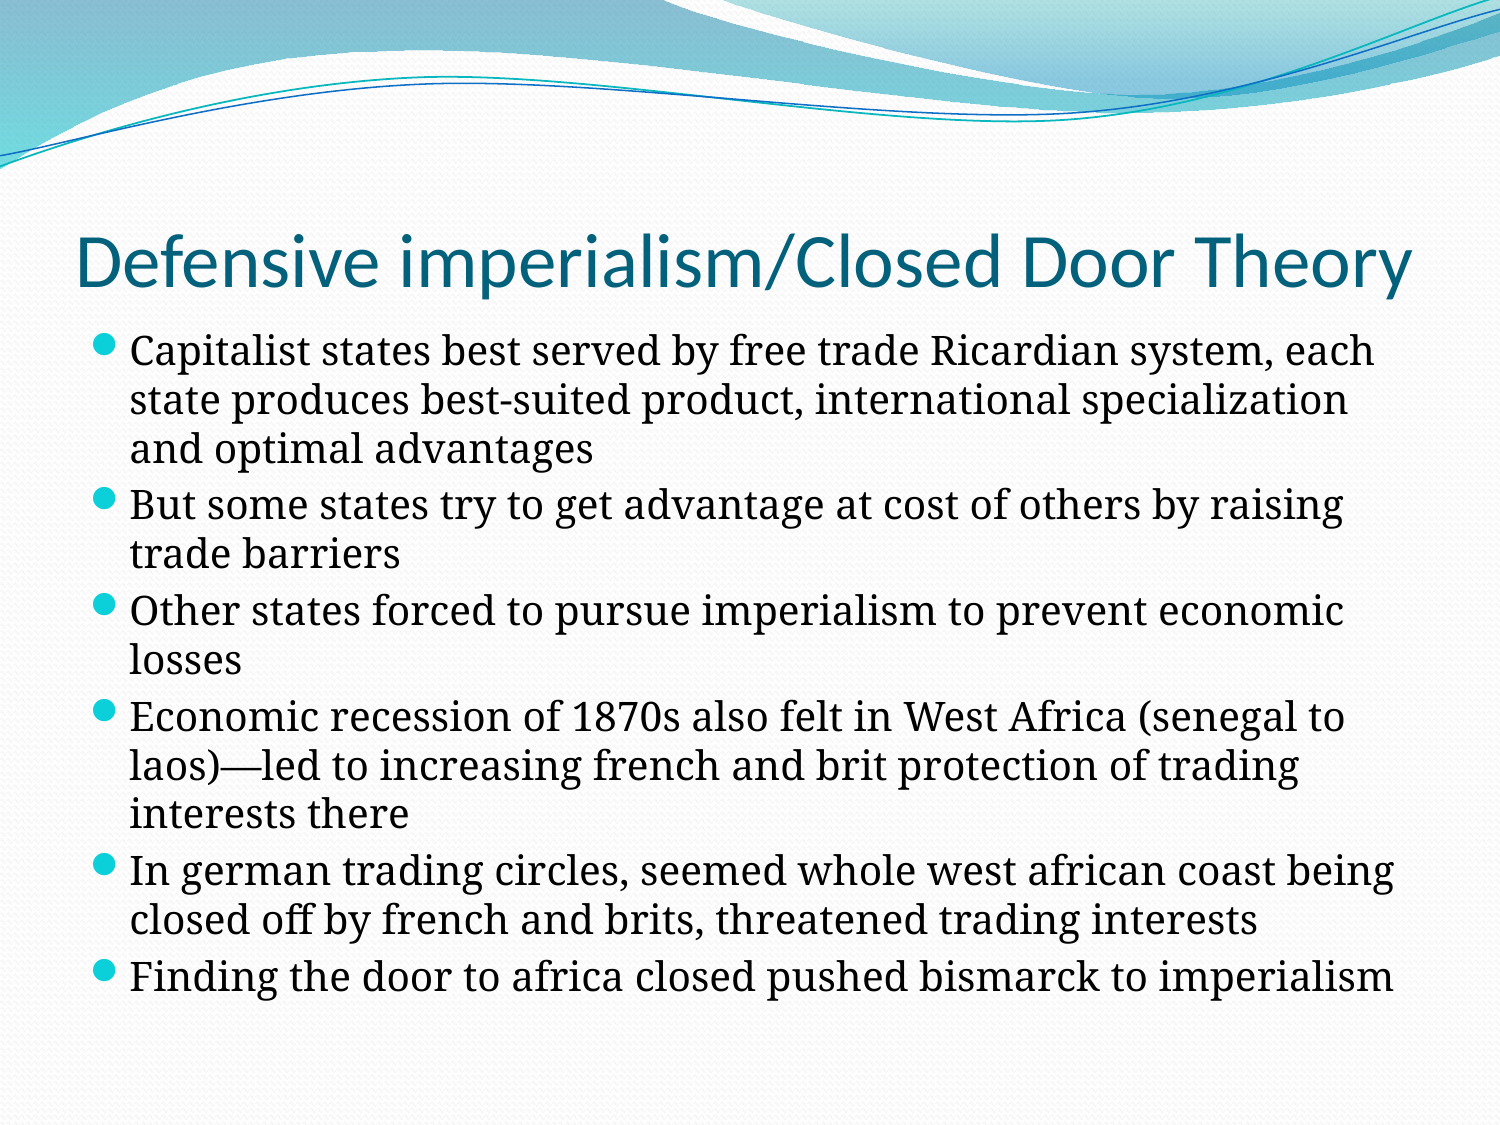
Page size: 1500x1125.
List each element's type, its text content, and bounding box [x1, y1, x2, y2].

title Defensive imperialism/Closed Door Theory [75, 115, 1425, 303]
list Capitalist states best served by free trade Ricardian system, each state produces best-suited product, international specialization and optimal advantages But some states try to get advantage at cost of others by raising trade barriers Other states forced to pursue imperialism to prevent economic losses Economic recession of 1870s also felt in West Africa (senegal to laos)—led to increasing french and brit protection of trading interests there In german trading circles, seemed whole west african coast being closed off by french and brits, threatened trading interests Finding the door to africa closed pushed bismarck to imperialism [75, 317, 1425, 1038]
